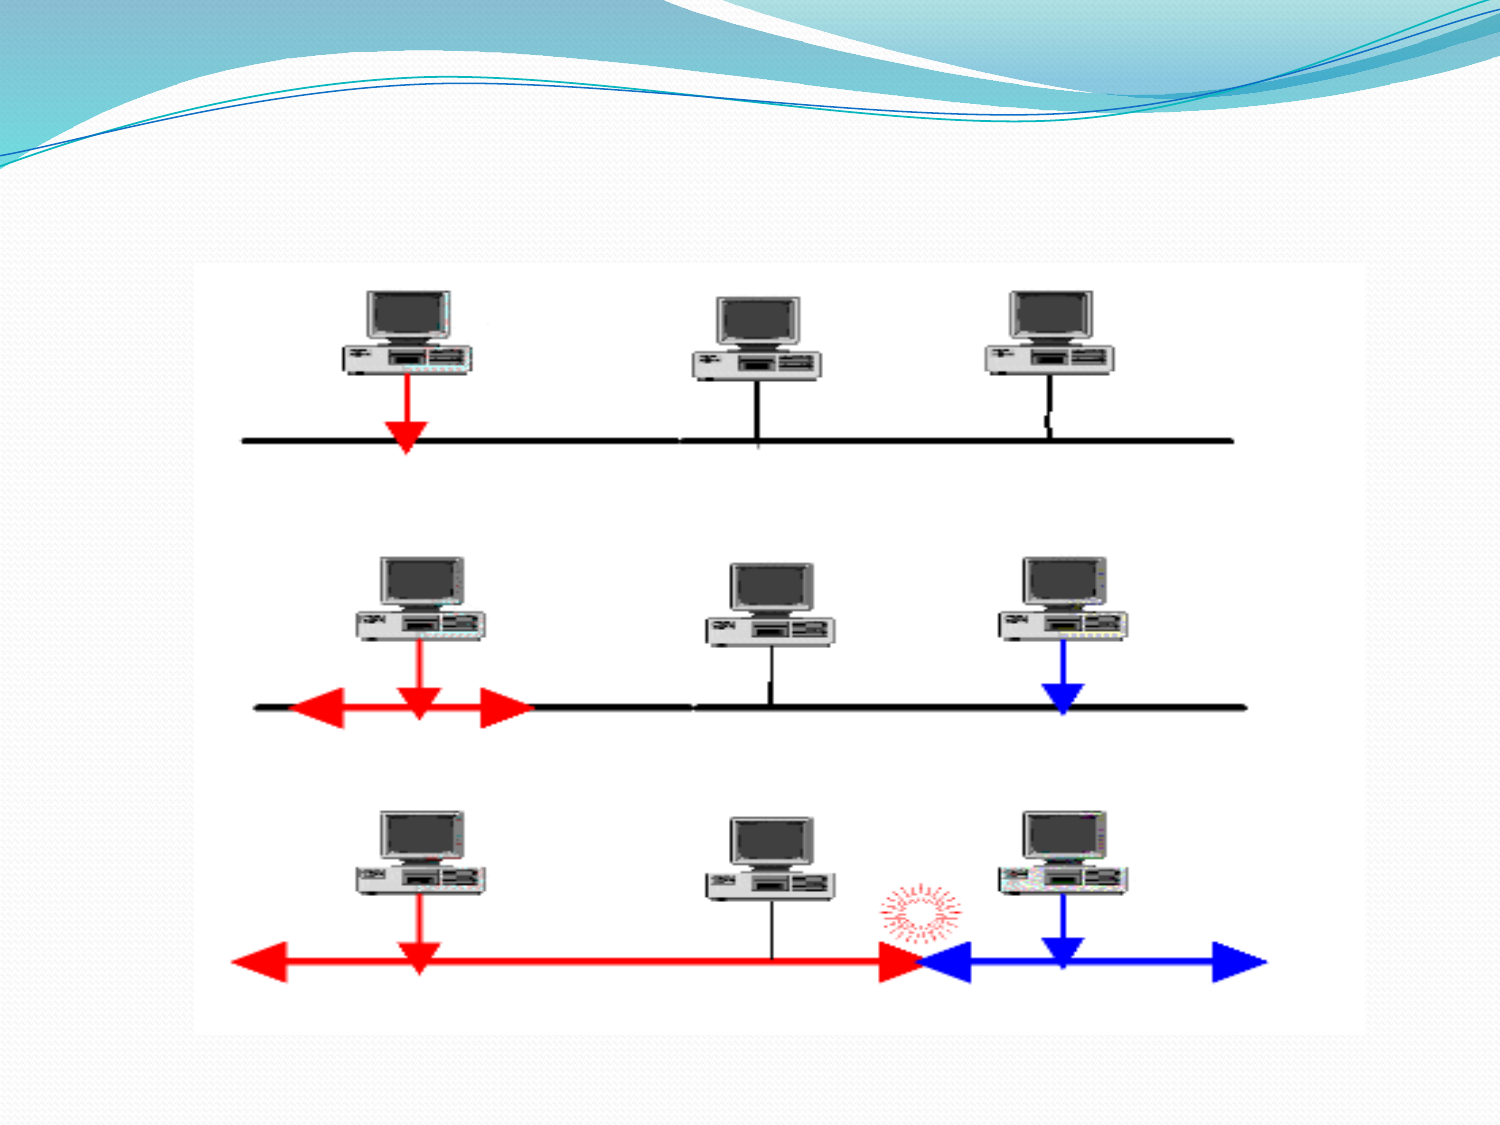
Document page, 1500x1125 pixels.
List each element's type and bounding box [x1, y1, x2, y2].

picture [194, 262, 1365, 1036]
